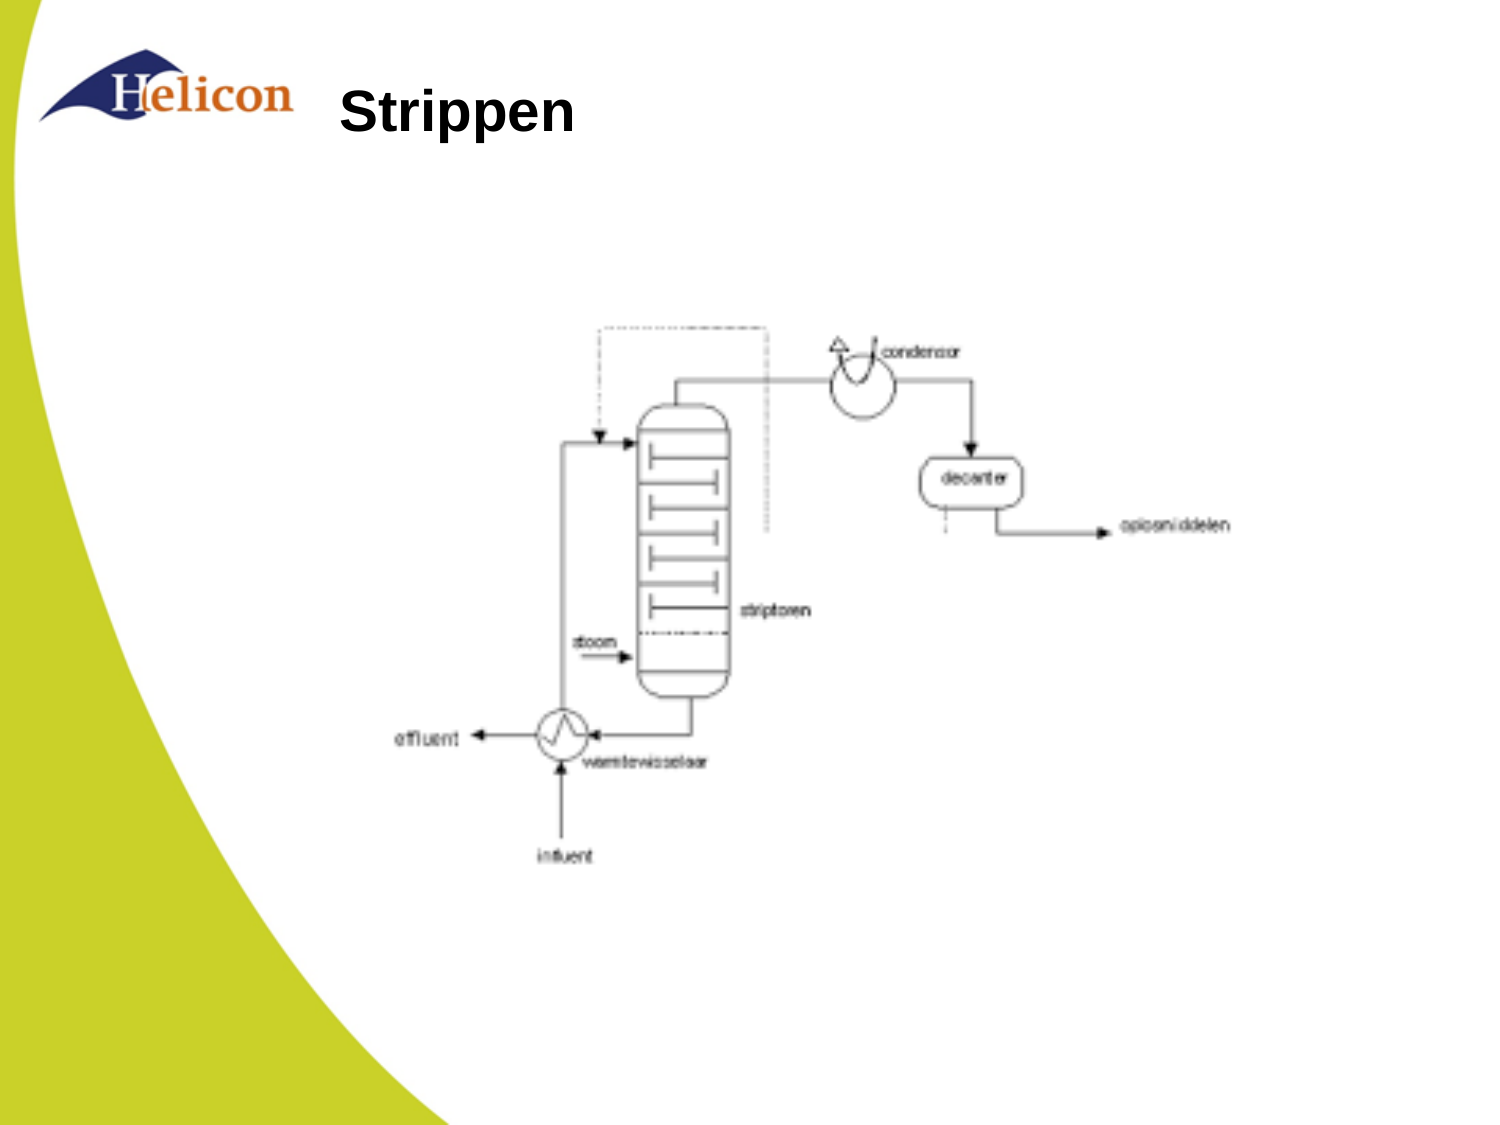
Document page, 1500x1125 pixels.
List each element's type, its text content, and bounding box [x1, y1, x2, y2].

title Strippen [324, 54, 1415, 161]
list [383, 302, 1282, 868]
picture [0, 0, 1500, 1125]
